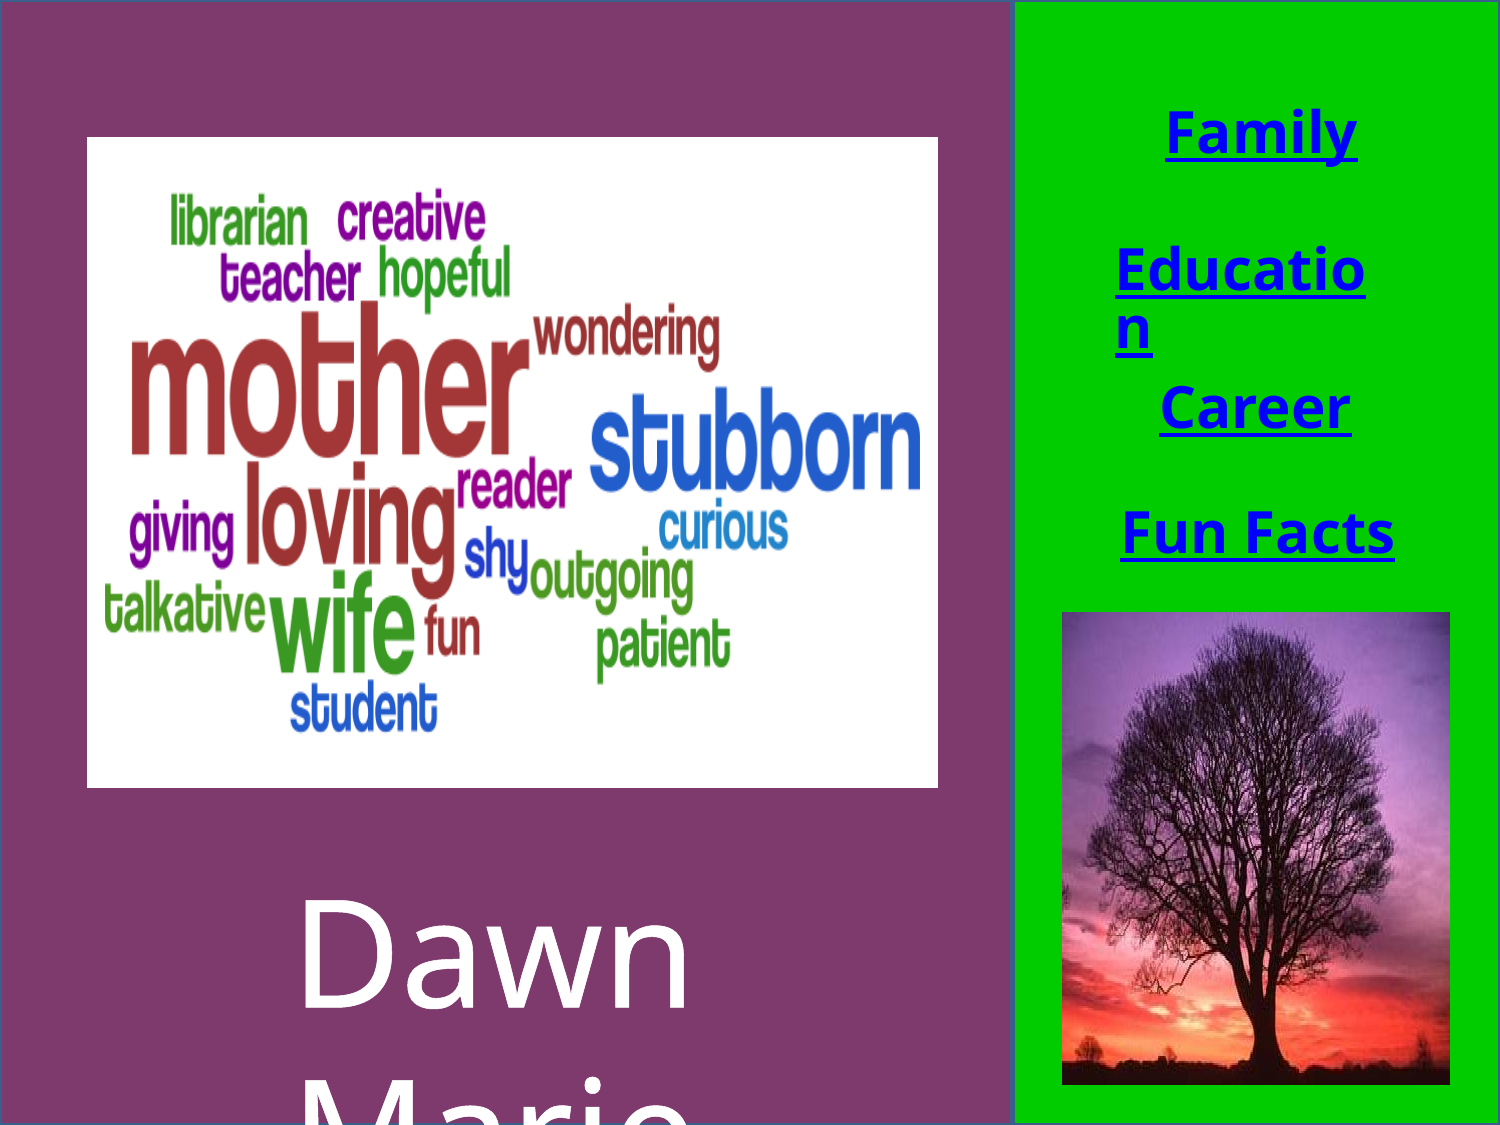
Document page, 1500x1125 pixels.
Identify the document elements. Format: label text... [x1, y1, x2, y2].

picture [87, 137, 938, 788]
picture [1062, 612, 1451, 1085]
text_box Family [1150, 87, 1373, 182]
text_box Dawn Marie Lewallen [74, 849, 913, 1125]
text_box Education [1099, 224, 1413, 319]
text_box Fun Facts [1105, 487, 1411, 582]
text_box [1010, 0, 1500, 1125]
text_box [0, 0, 1010, 1125]
text_box Career [1144, 362, 1368, 457]
